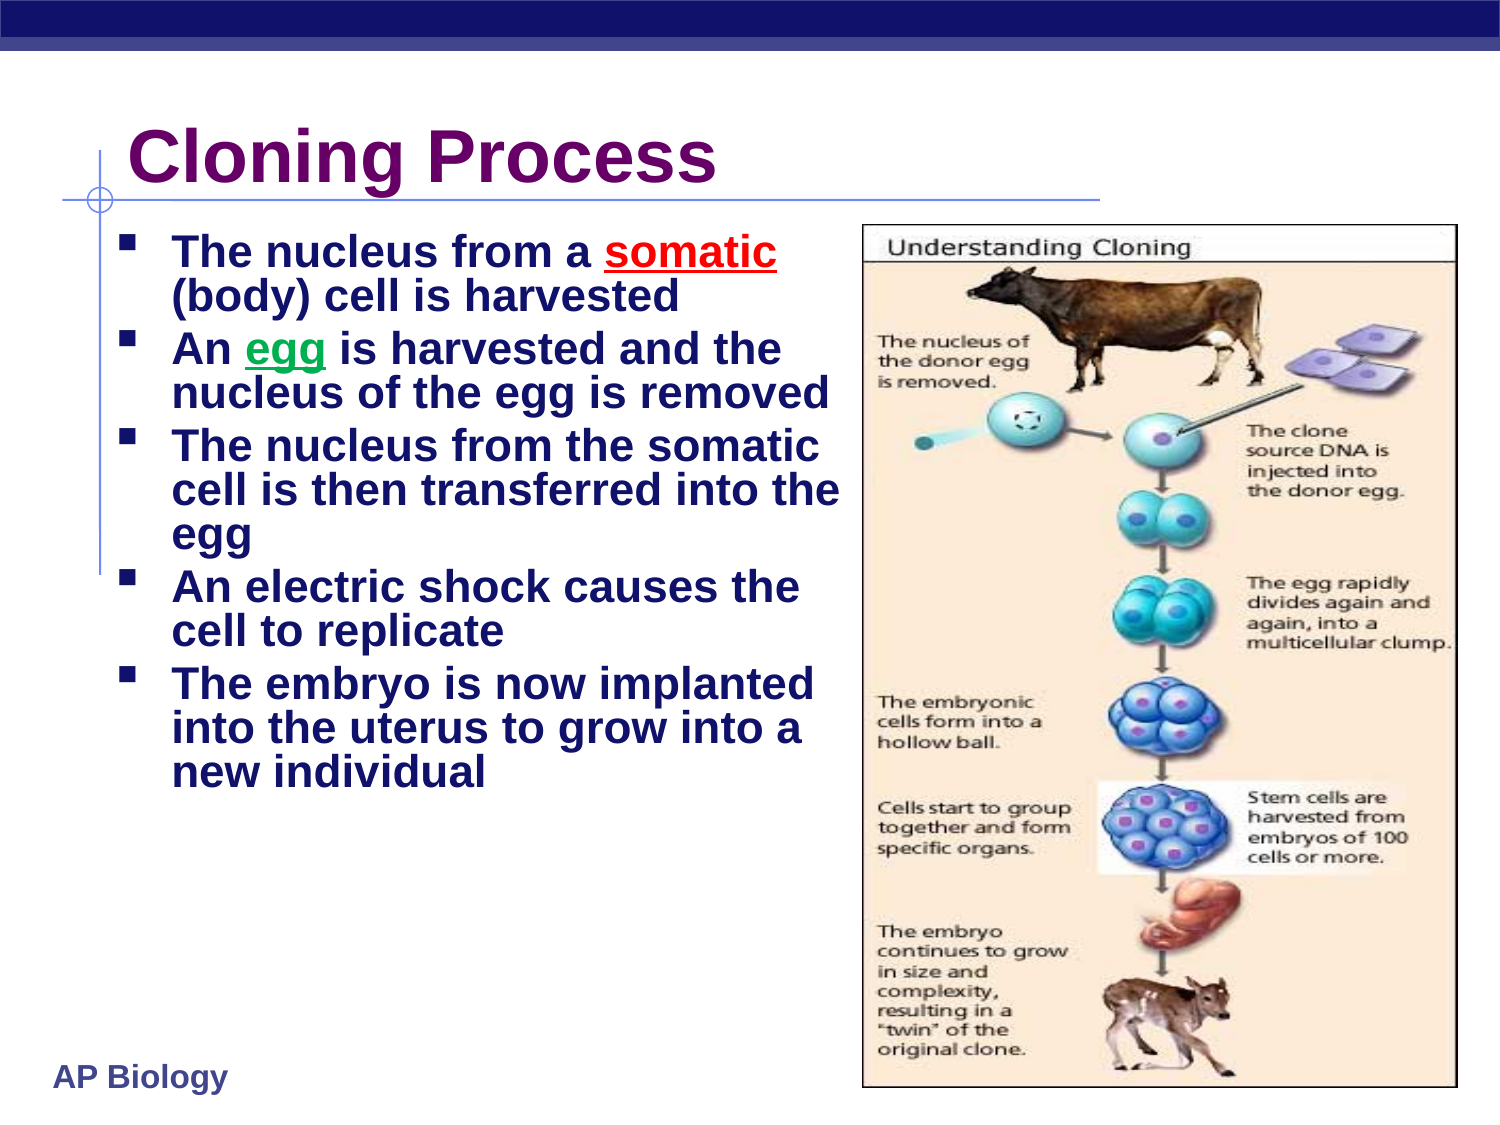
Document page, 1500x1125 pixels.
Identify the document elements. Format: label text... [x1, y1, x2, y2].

title Cloning Process [112, 99, 1463, 258]
list The nucleus from a somatic (body) cell is harvested An egg is harvested and the nucleus of the egg is removed The nucleus from the somatic cell is then transferred into the egg An electric shock causes the cell to replicate The embryo is now implanted into the uterus to grow into a new individual [99, 224, 861, 1038]
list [862, 224, 1459, 1088]
